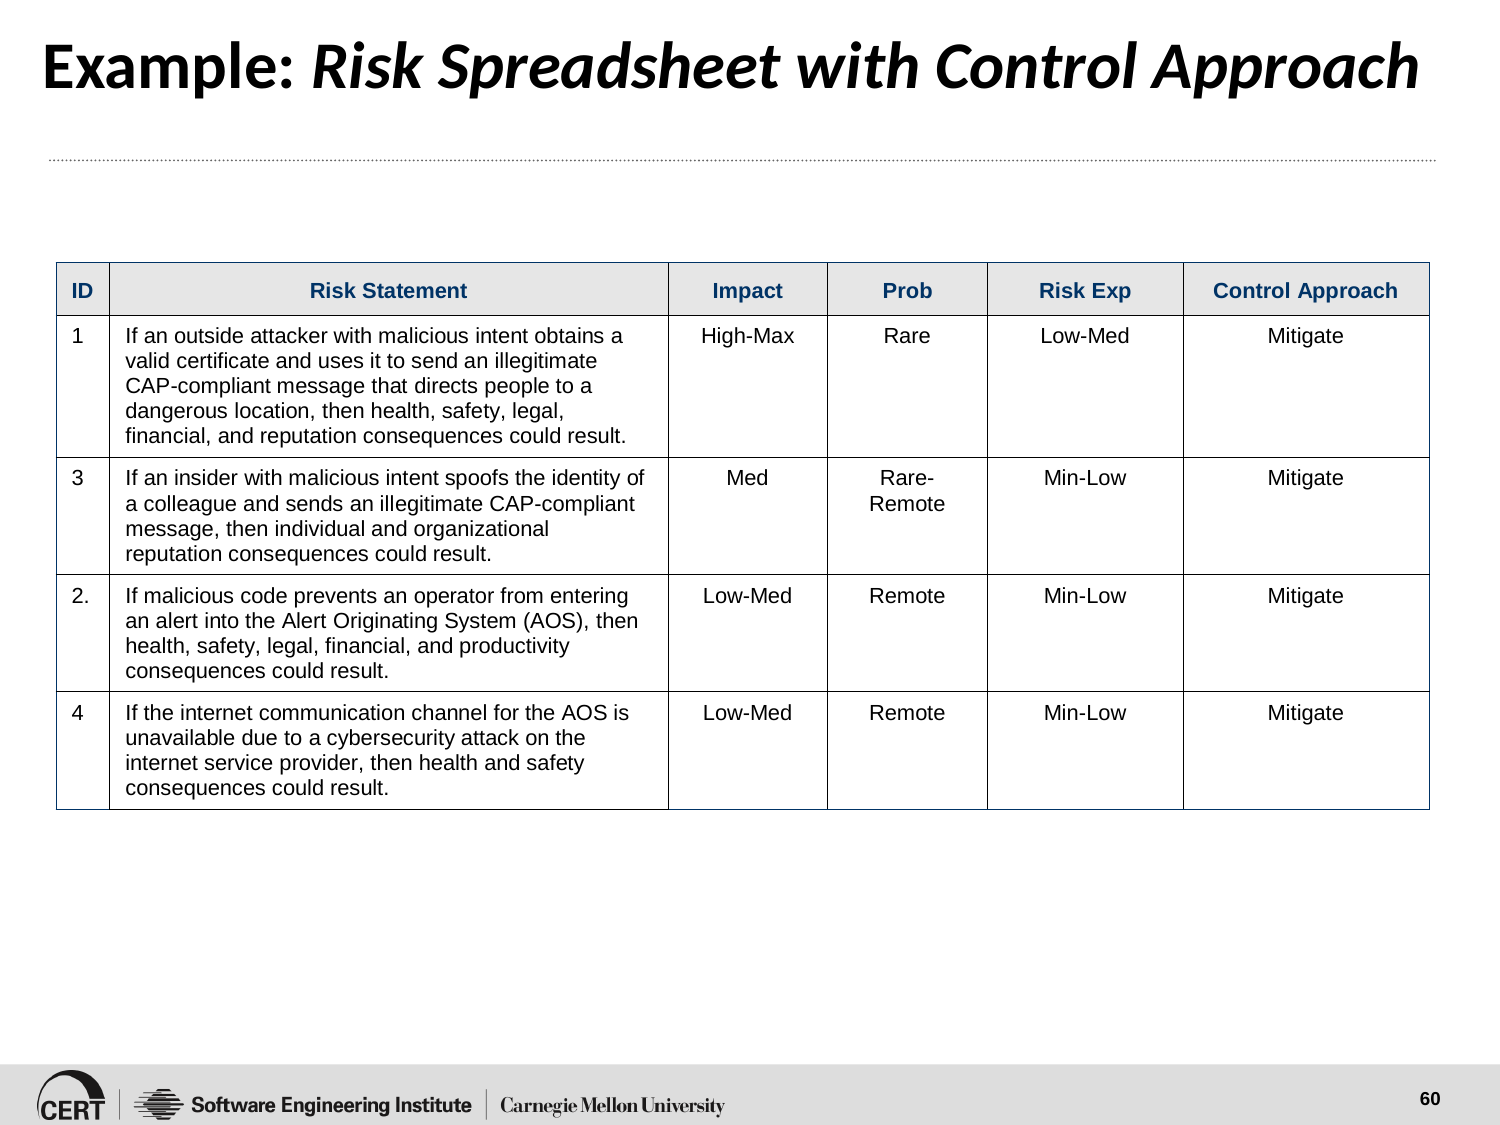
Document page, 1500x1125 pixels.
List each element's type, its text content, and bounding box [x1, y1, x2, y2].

picture [25, 262, 1442, 851]
picture [37, 1069, 725, 1122]
title Example: Risk Spreadsheet with Control Approach [42, 37, 1434, 155]
